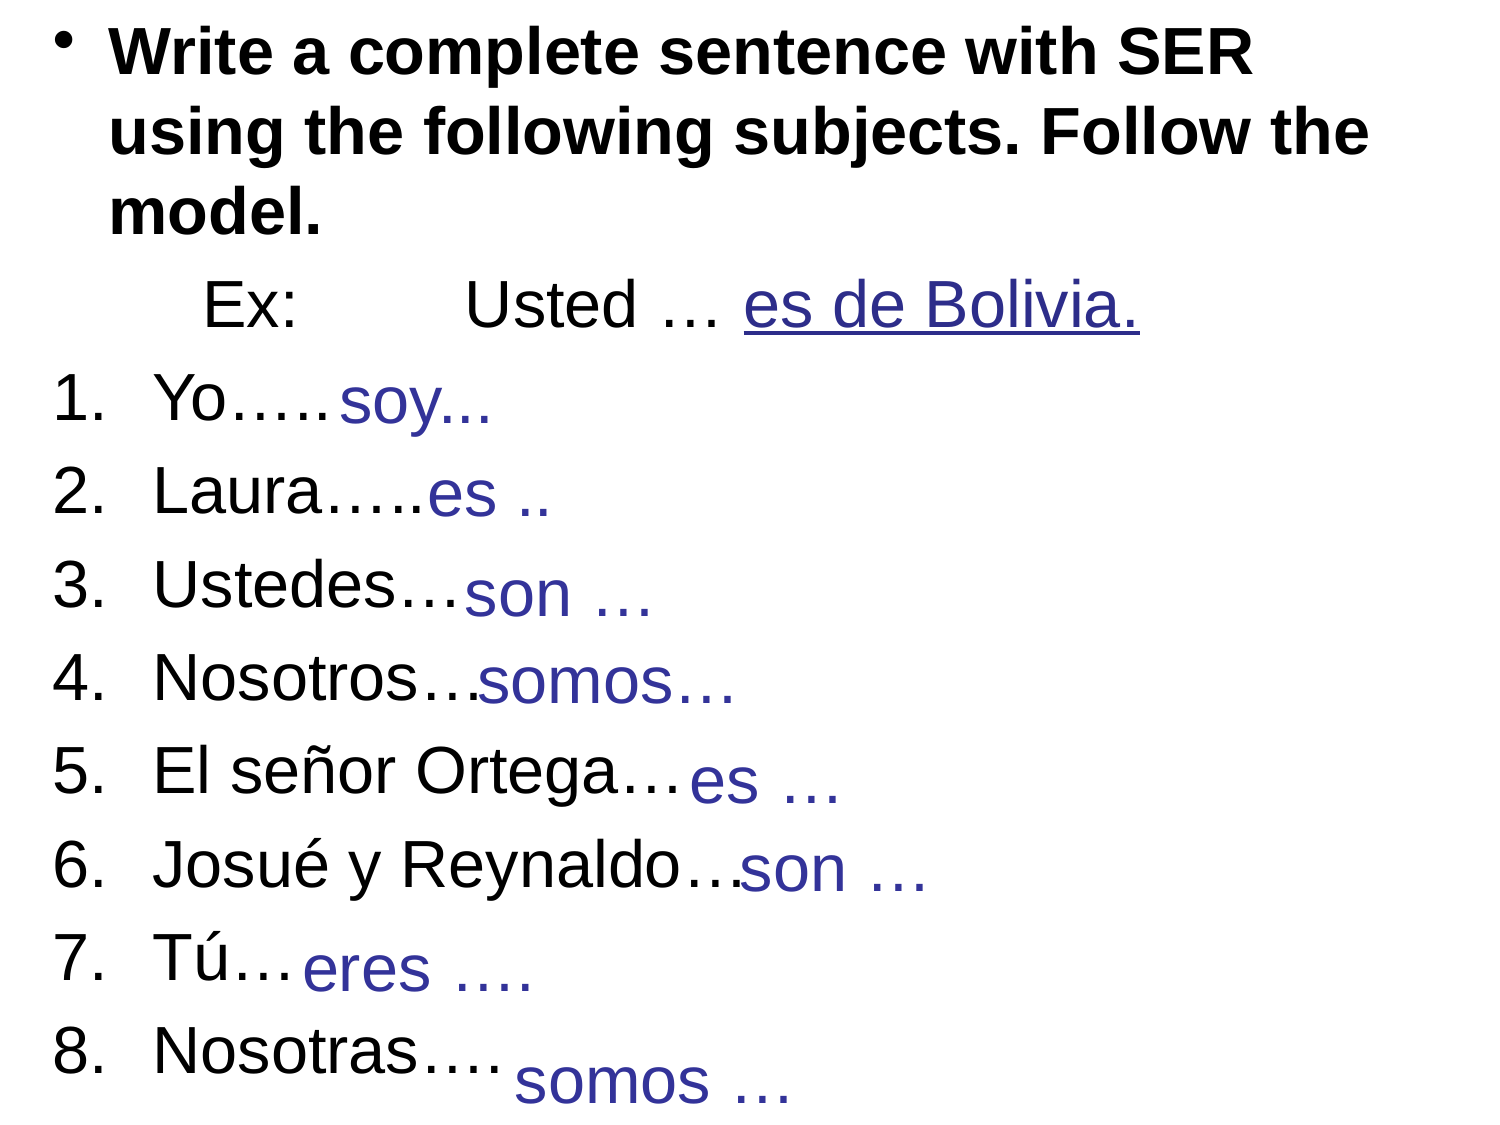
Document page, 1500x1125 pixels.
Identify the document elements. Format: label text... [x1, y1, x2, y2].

text_box somos … [499, 1029, 1388, 1125]
text_box soy... [324, 349, 1213, 445]
list Write a complete sentence with SER using the following subjects. Follow the model. Ex: Usted … es de Bolivia. Yo….. Laura….. Ustedes… Nosotros… El señor Ortega… Josué y Reynaldo… Tú… Nosotras…. [37, 0, 1463, 1038]
text_box es .. [412, 442, 1300, 538]
text_box es … [675, 729, 1300, 825]
text_box eres …. [287, 917, 1175, 1013]
text_box somos… [462, 628, 1350, 724]
text_box son … [725, 817, 1425, 913]
text_box son … [449, 542, 1338, 638]
